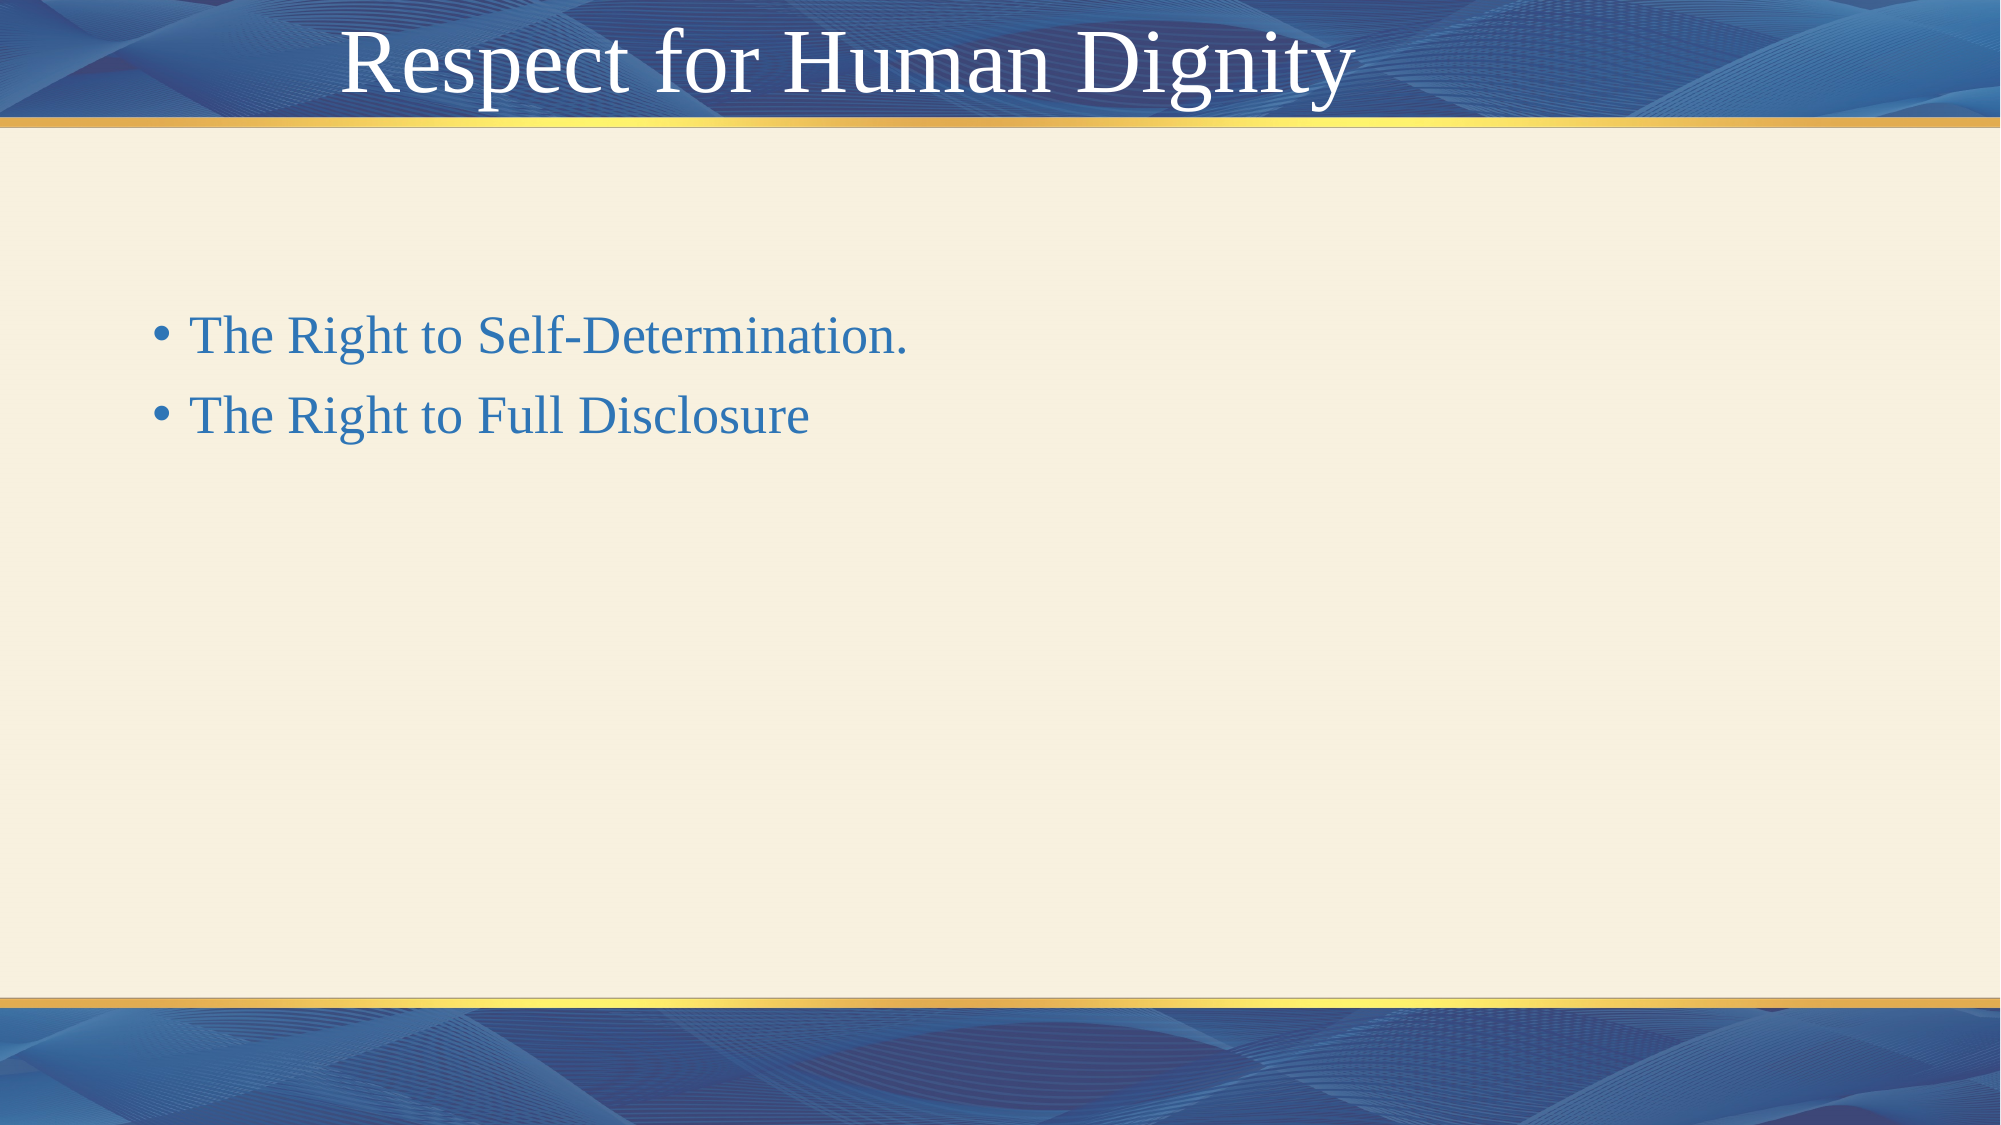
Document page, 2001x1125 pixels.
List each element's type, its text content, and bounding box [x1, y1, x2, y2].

title Respect for Human Dignity [324, 0, 1675, 125]
list The Right to Self-Determination. The Right to Full Disclosure [137, 299, 1863, 1014]
picture [0, 0, 2001, 1125]
